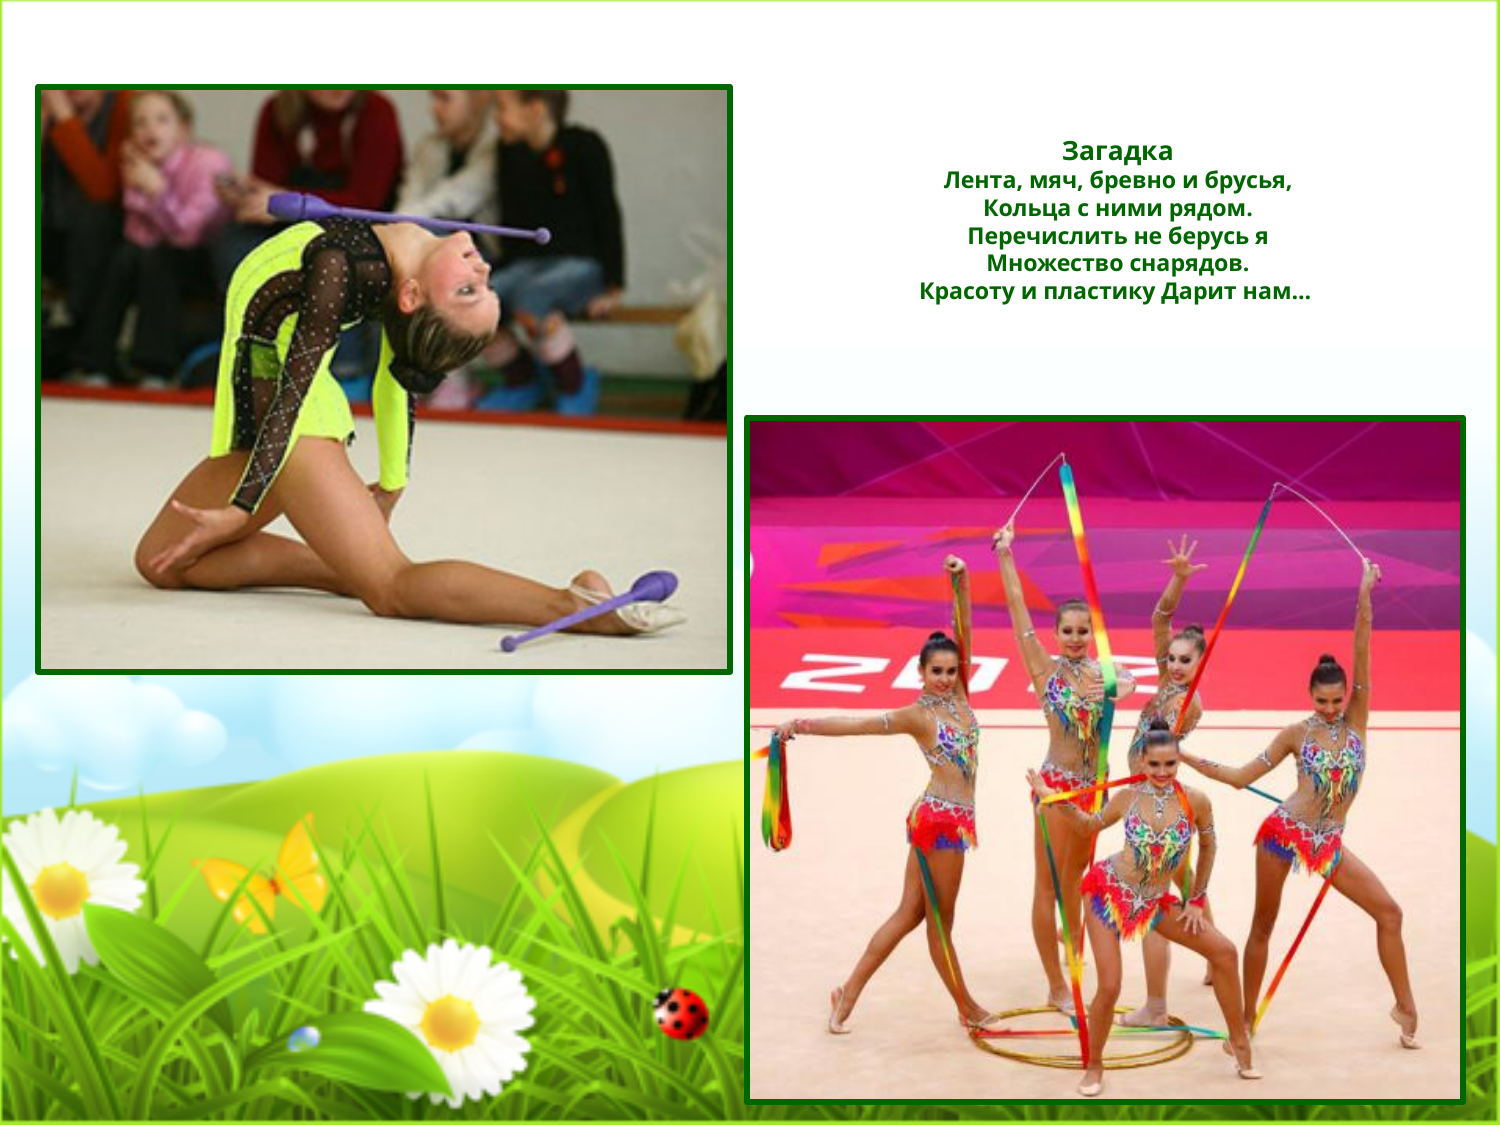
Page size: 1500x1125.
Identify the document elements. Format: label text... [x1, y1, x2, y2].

title Загадка Лента, мяч, бревно и брусья, Кольца с ними рядом. Перечислить не берусь я Множество снарядов. Красоту и пластику Дарит нам... [733, 125, 1500, 313]
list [40, 89, 728, 670]
picture [0, 0, 1500, 1125]
